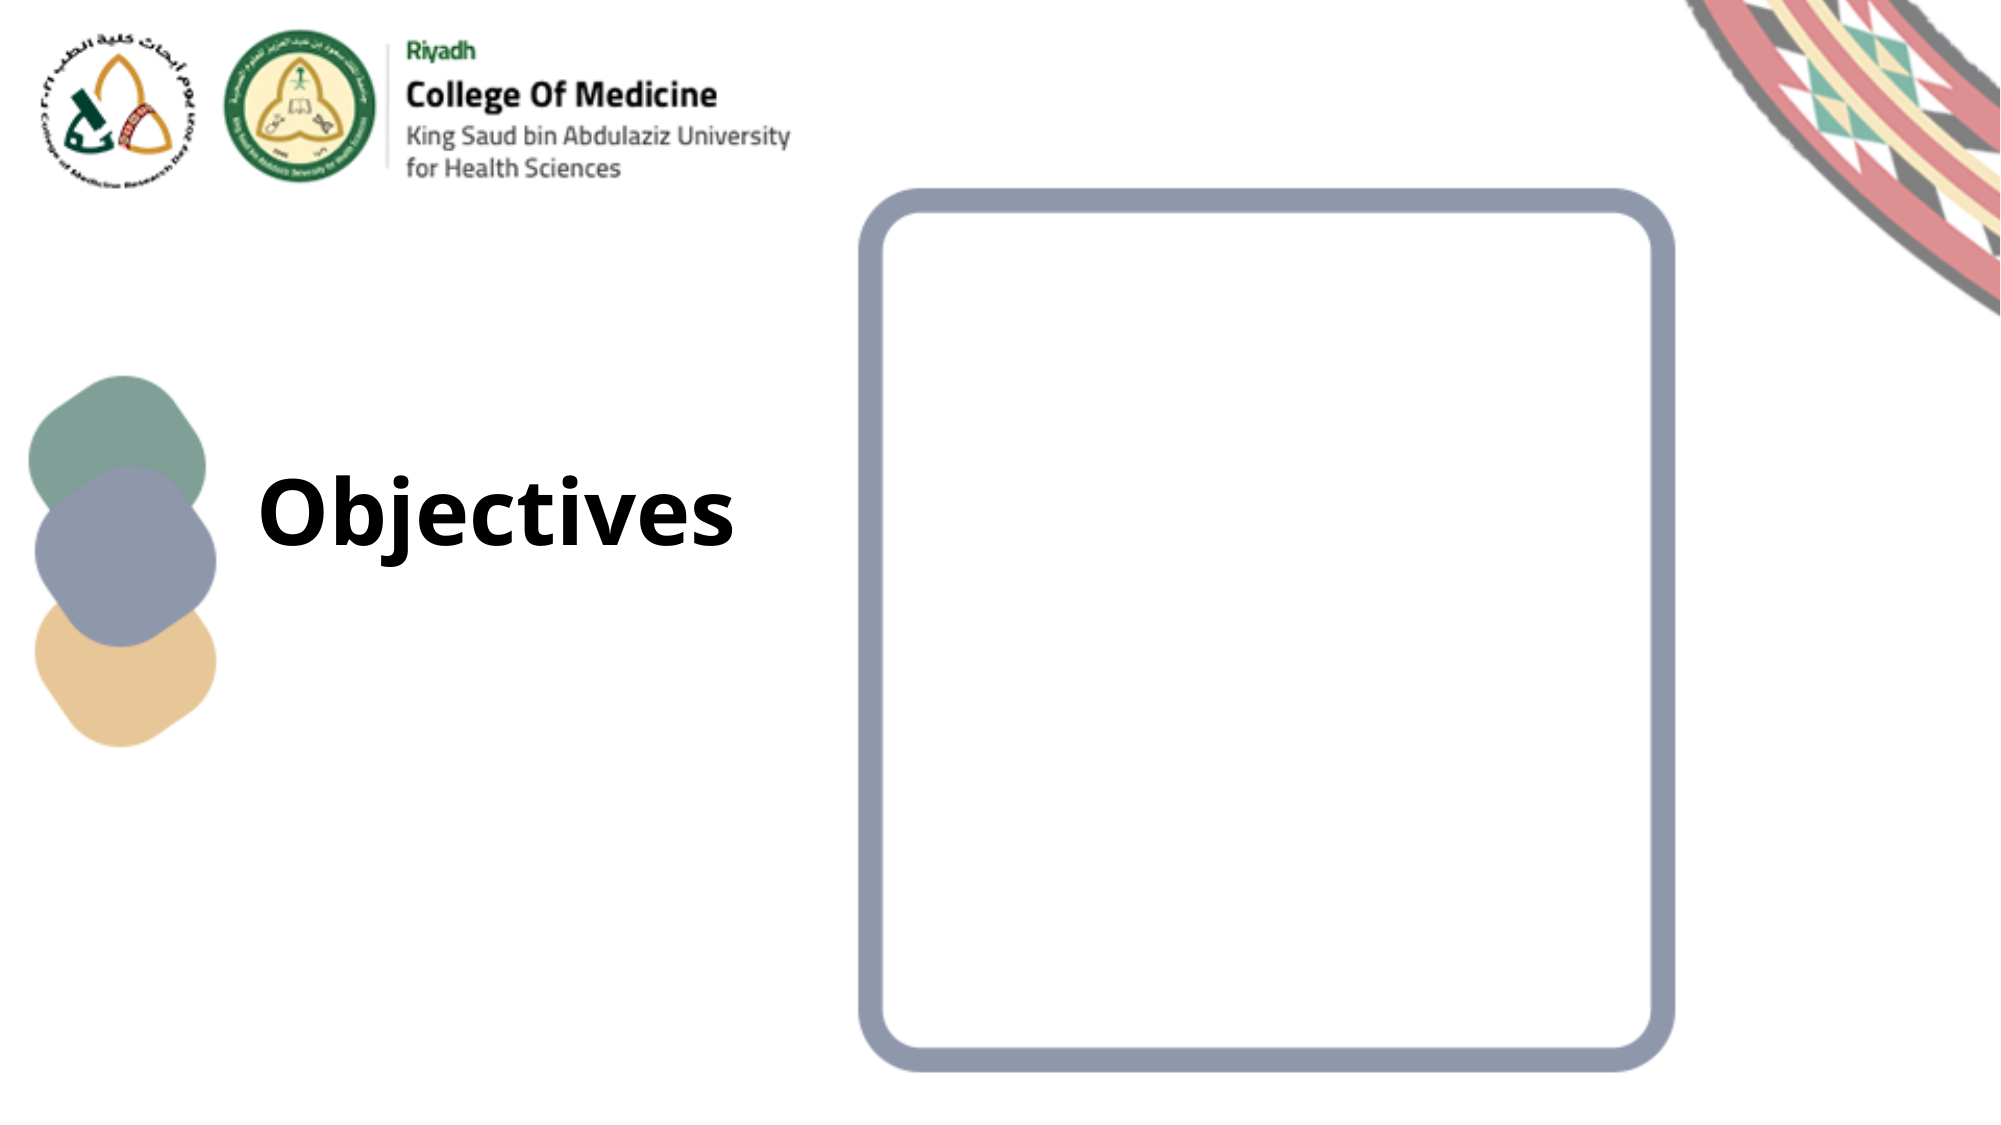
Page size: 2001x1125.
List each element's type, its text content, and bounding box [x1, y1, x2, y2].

title Objectives [241, 406, 798, 625]
picture [0, 0, 2001, 1125]
